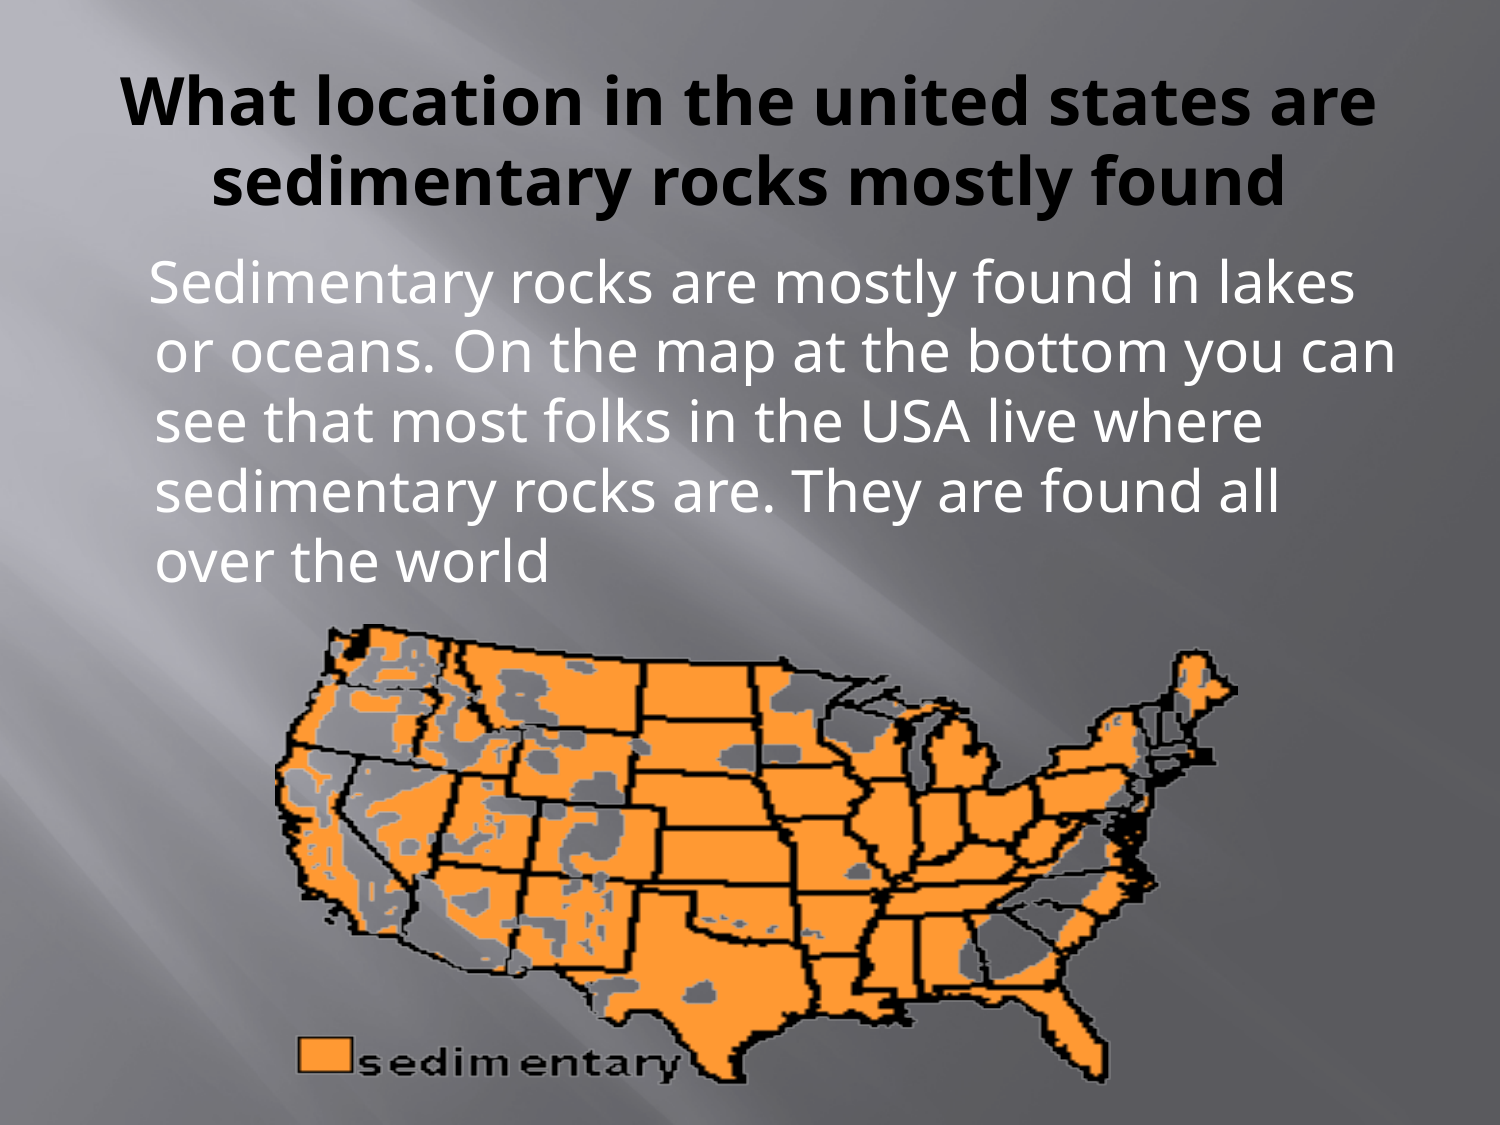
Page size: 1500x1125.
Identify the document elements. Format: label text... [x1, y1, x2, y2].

list Sedimentary rocks are mostly found in lakes or oceans. On the map at the bottom you can see that most folks in the USA live where sedimentary rocks are. They are found all over the world [50, 237, 1425, 1125]
picture [274, 624, 1238, 1088]
title What location in the united states are sedimentary rocks mostly found [75, 45, 1425, 233]
